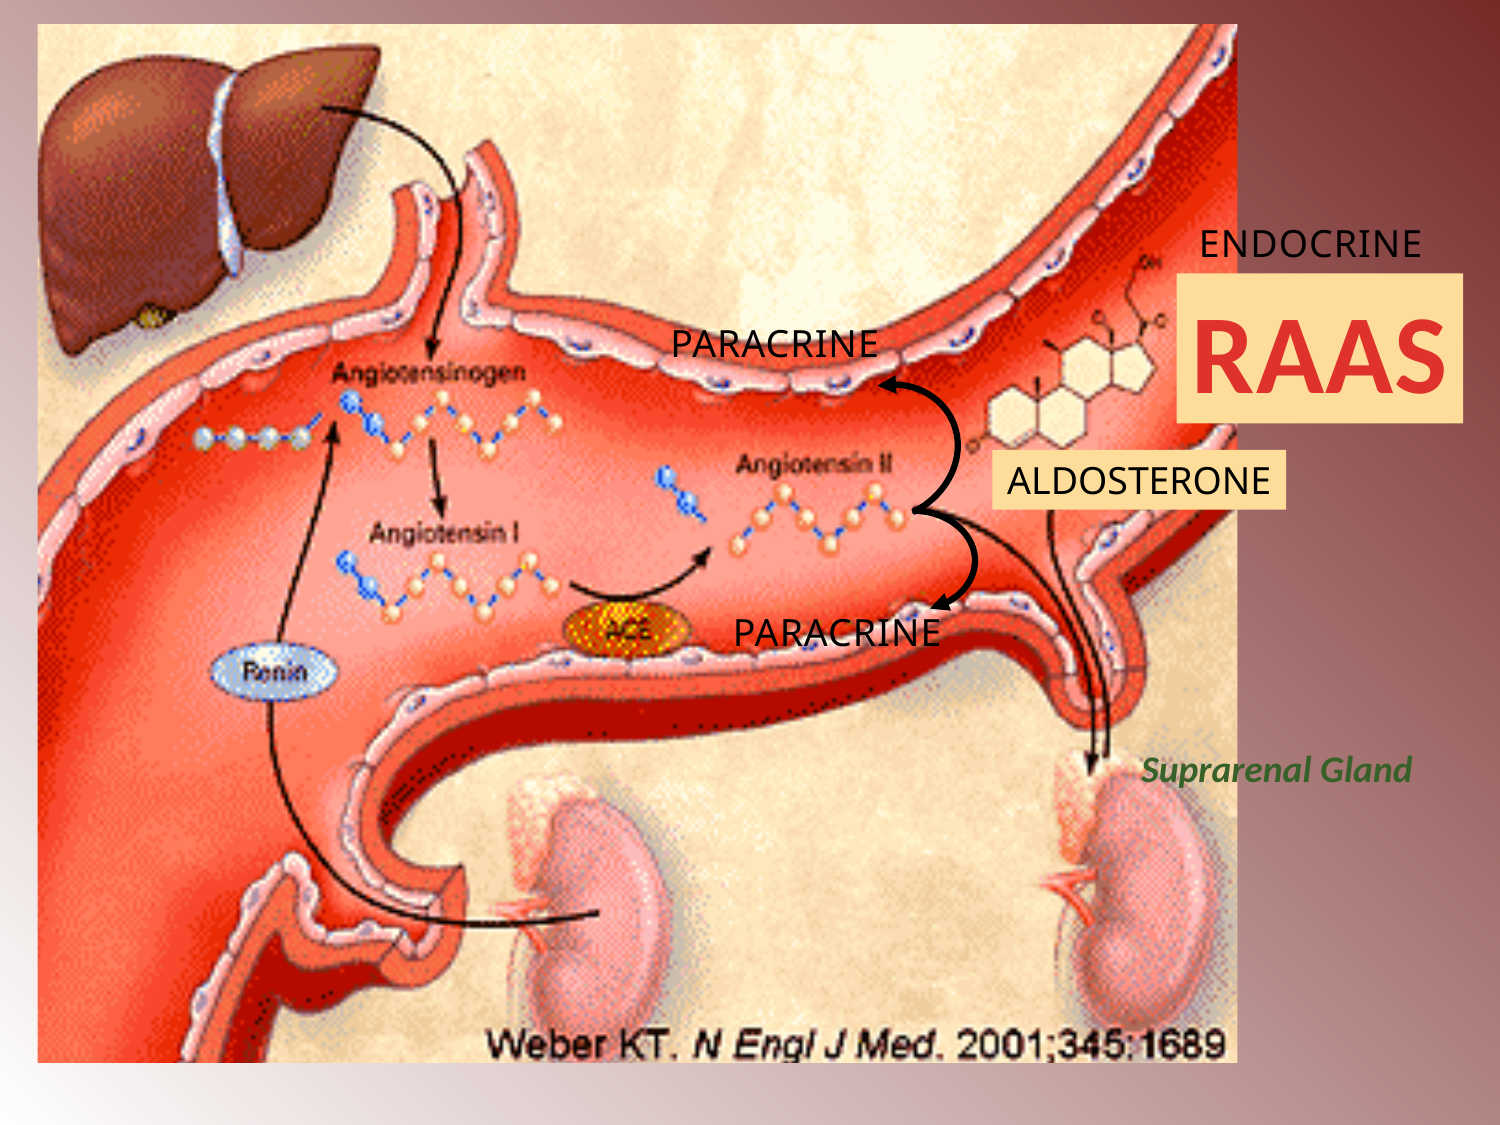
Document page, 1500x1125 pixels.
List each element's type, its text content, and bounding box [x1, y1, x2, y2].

text_box ENDOCRINE [1242, 212, 1438, 273]
text_box RAAS [1242, 273, 1464, 424]
text_box ALDOSTERONE [1242, 449, 1287, 510]
text_box Suprarenal Gland [1242, 737, 1428, 798]
picture [37, 24, 1238, 1063]
